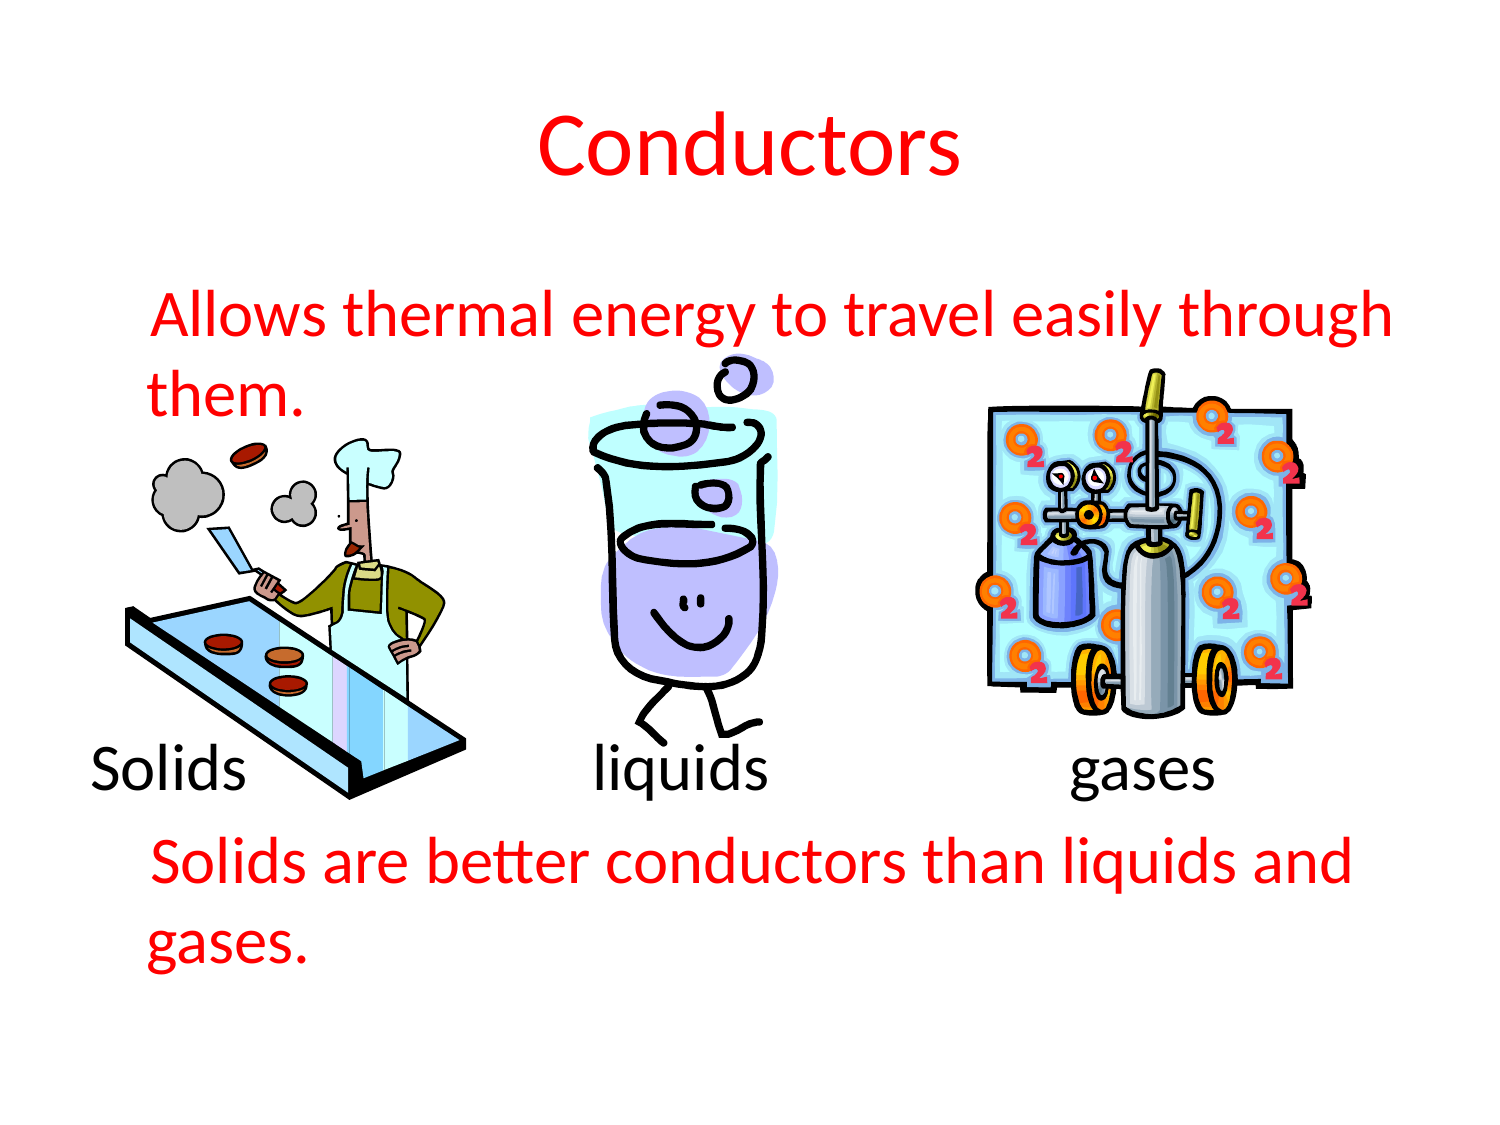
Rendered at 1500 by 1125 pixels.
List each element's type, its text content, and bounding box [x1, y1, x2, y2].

picture [124, 437, 467, 801]
picture [587, 349, 782, 748]
list Allows thermal energy to travel easily through them. Solids liquids gases Solids are better conductors than liquids and gases. [75, 262, 1425, 1005]
title Conductors [75, 45, 1425, 233]
picture [974, 362, 1318, 726]
